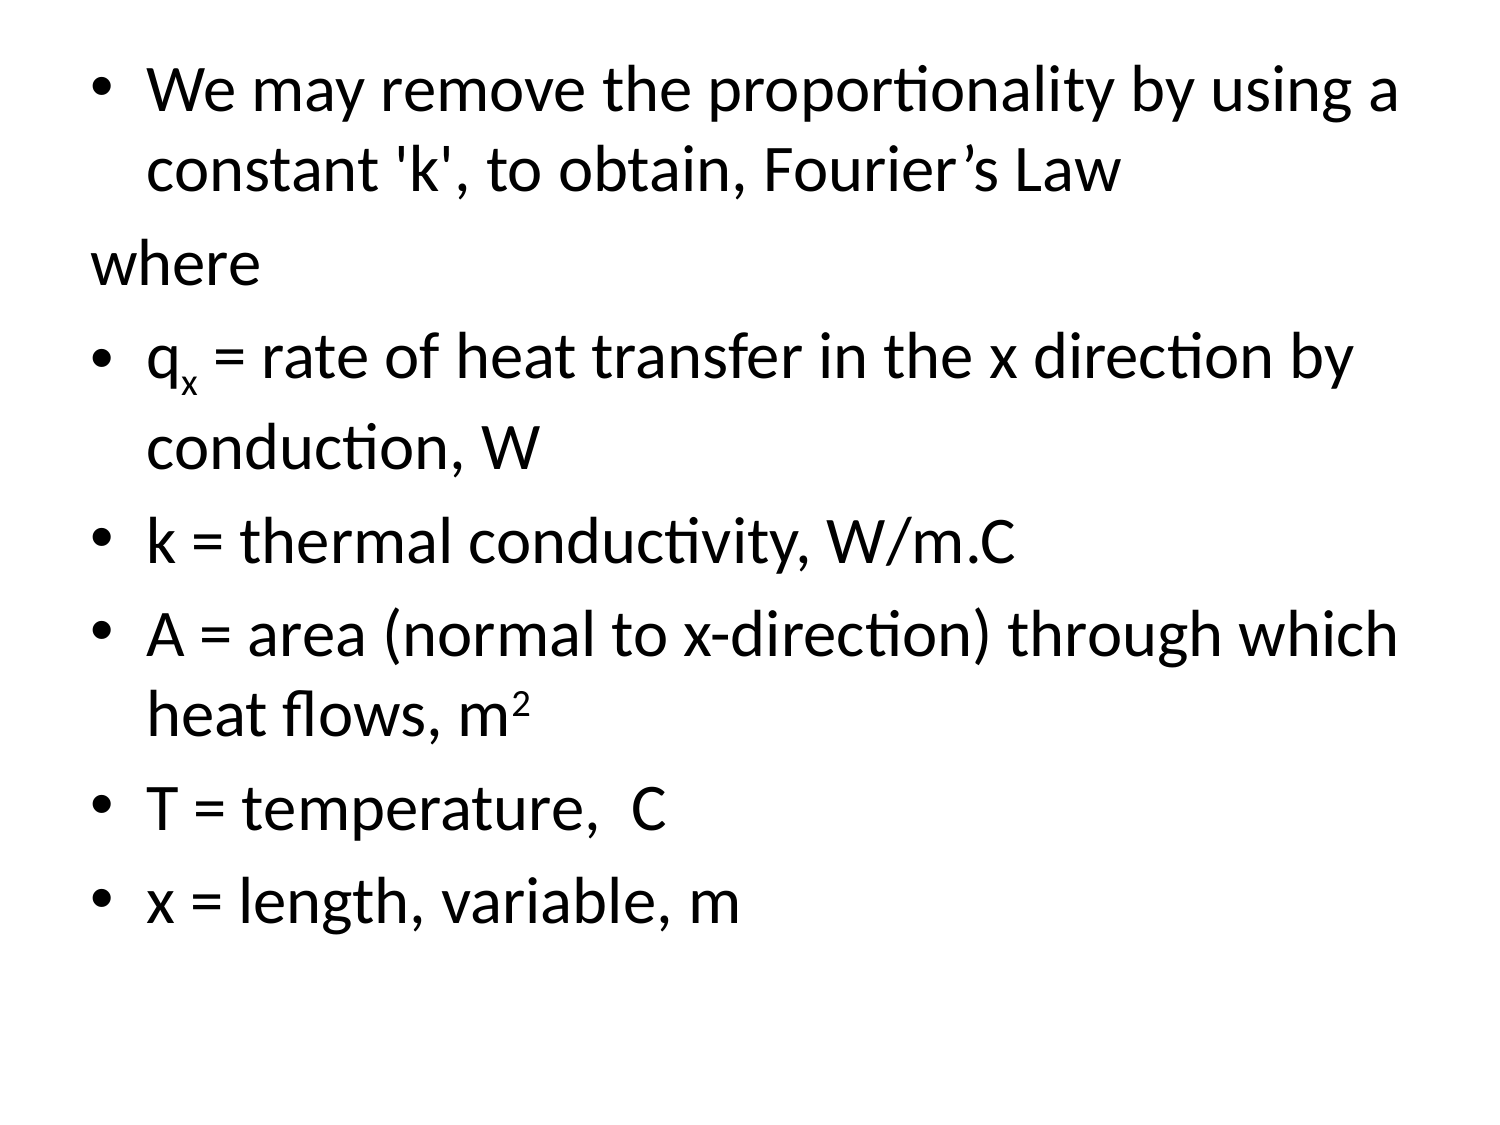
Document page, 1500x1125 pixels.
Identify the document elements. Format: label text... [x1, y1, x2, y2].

list We may remove the proportionality by using a constant 'k', to obtain, Fourier’s Law where qx = rate of heat transfer in the x direction by conduction, W k = thermal conductivity, W/m.C A = area (normal to x-direction) through which heat flows, m2 T = temperature, C x = length, variable, m [75, 37, 1425, 1005]
